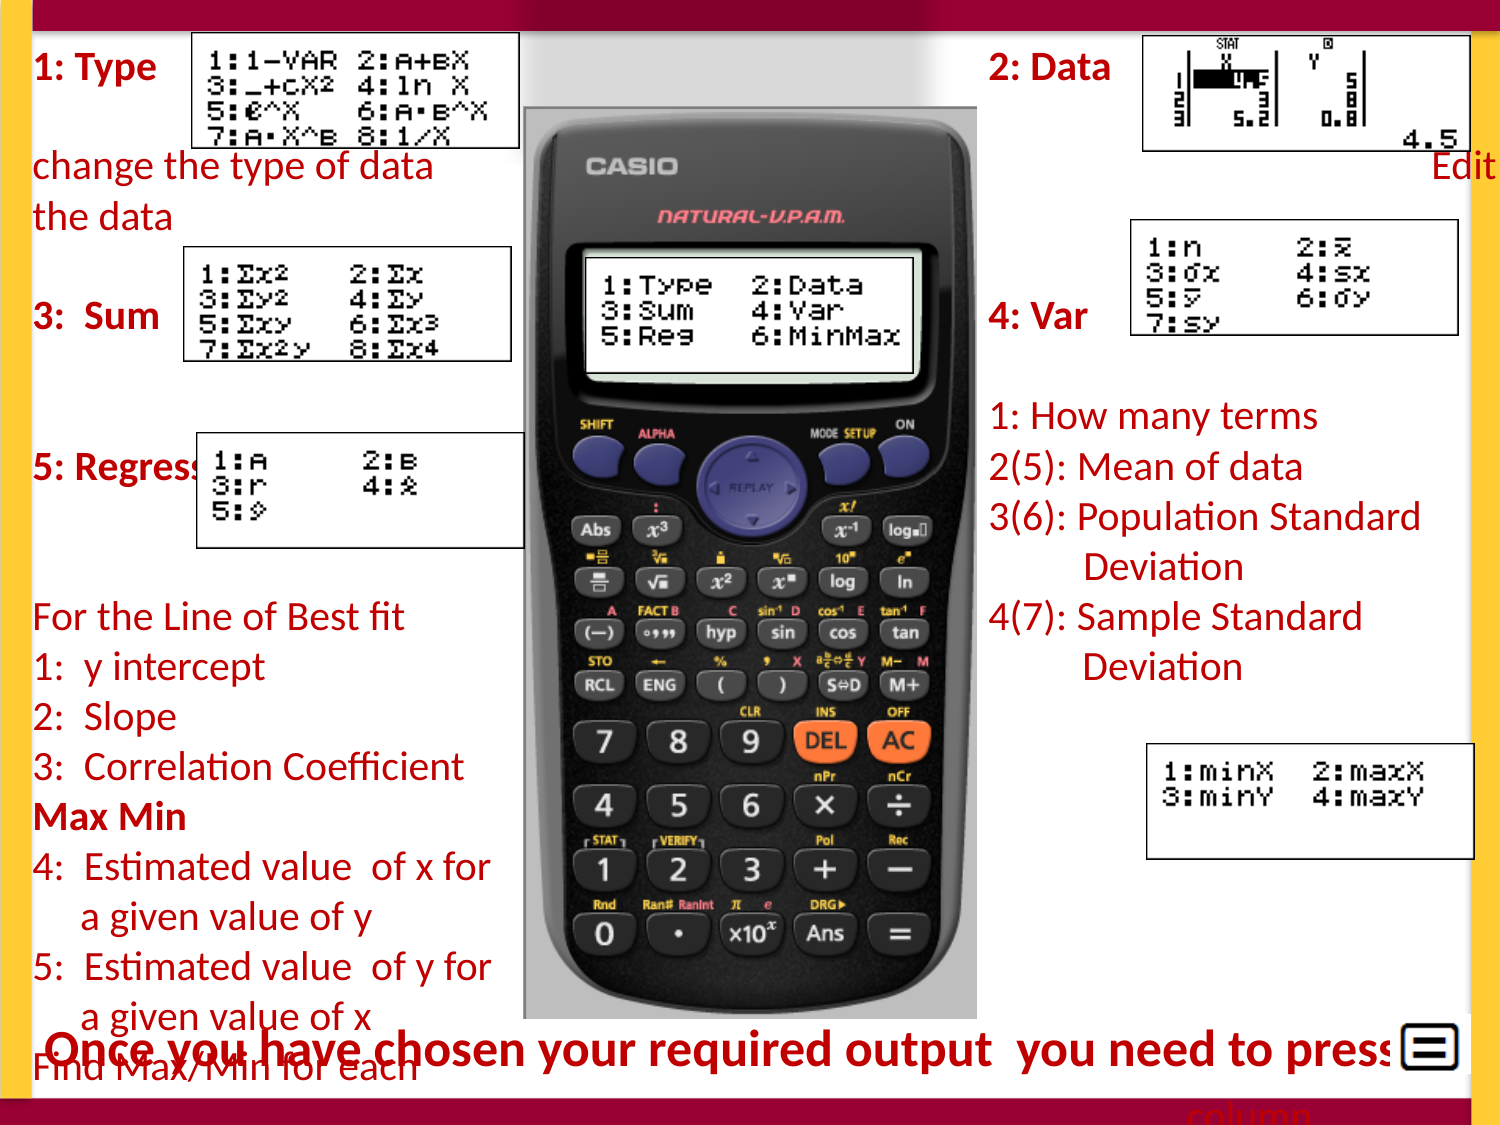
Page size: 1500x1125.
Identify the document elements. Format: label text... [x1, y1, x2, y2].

picture [1142, 35, 1471, 152]
picture [585, 257, 915, 374]
text_box Once you have chosen your required output you need to press [29, 1006, 1471, 1084]
text_box 1: Type 2: Data change the type of data Edit the data 3: Sum 4: Var 1: How many terms 5: Regression 2(5): Mean of data 3(6): Population Standard Deviation For the Line of Best fit 4(7): Sample Standard 1: y intercept Deviation 2: Slope 3: Correlation Coefficient 6: Max Min 4: Estimated value of x for a given value of y 5: Estimated value of y for a given value of x Find Max/Min for each column [17, 30, 1500, 1125]
picture [1145, 743, 1475, 860]
picture [196, 432, 525, 549]
picture [1130, 219, 1459, 336]
picture [190, 32, 520, 149]
picture [182, 245, 512, 362]
picture [1390, 1014, 1471, 1075]
